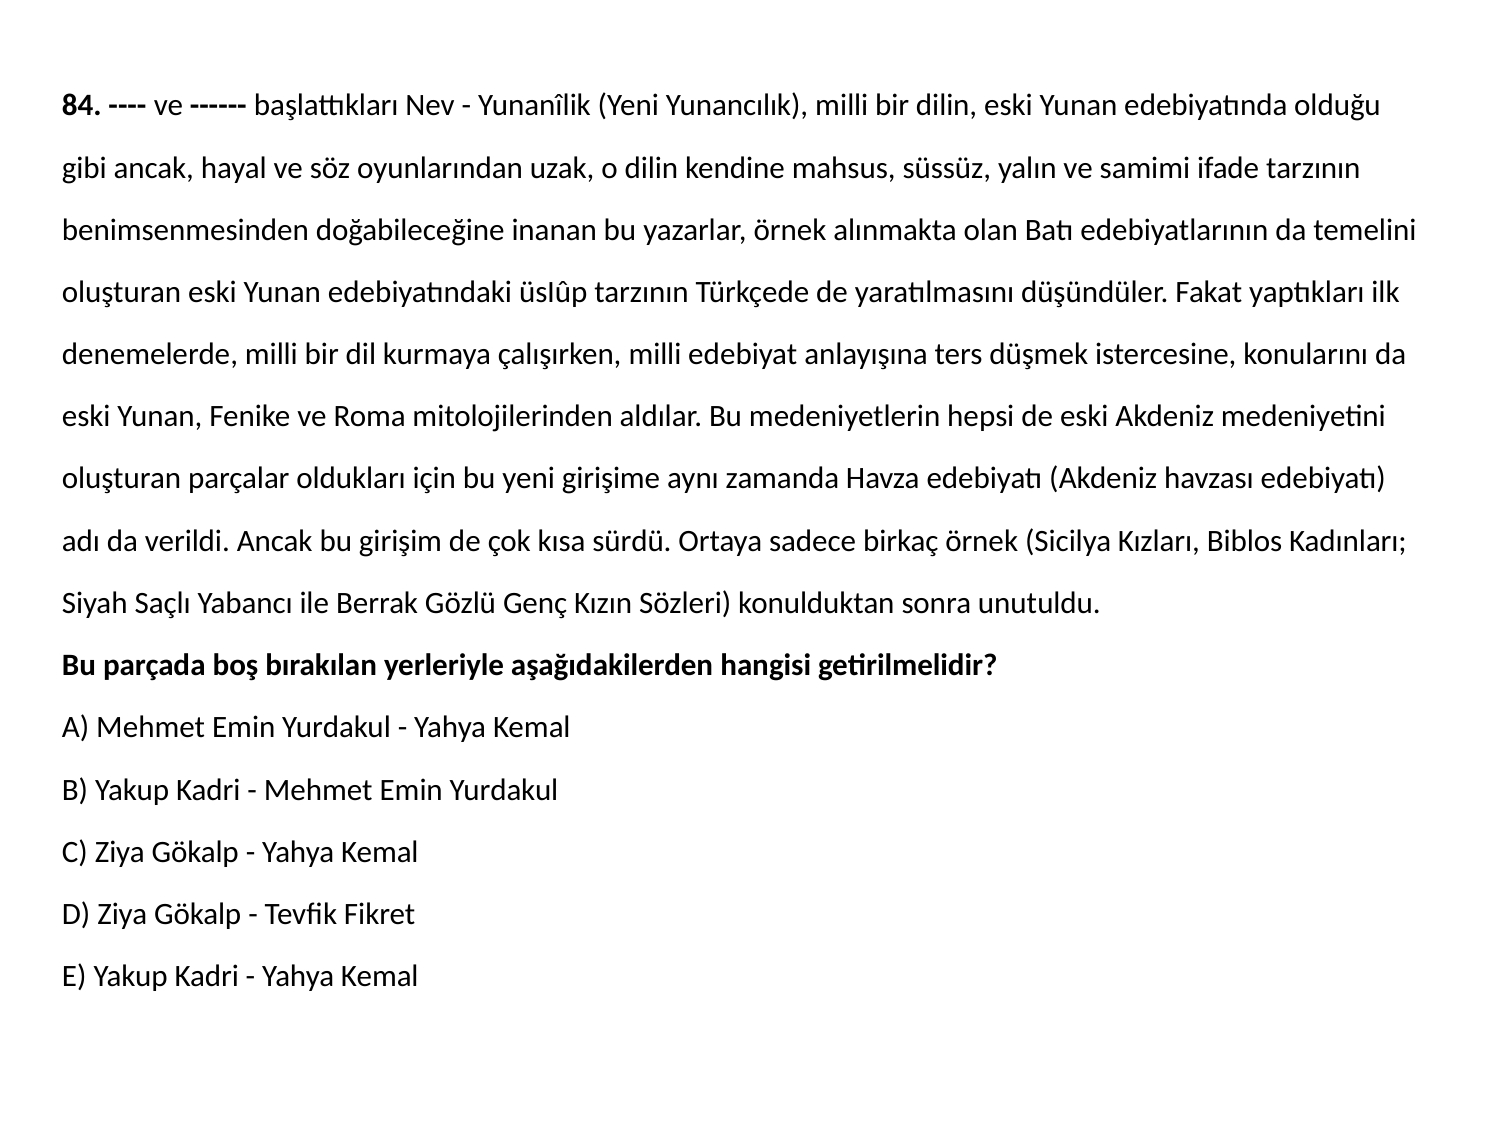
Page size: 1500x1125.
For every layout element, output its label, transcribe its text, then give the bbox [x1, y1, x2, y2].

list 84. ---- ve ------ başlattıkları Nev - Yunanîlik (Yeni Yunancılık), milli bir dilin, eski Yunan edebiyatında olduğu gibi ancak, hayal ve söz oyunlarından uzak, o dilin kendine mahsus, süssüz, yalın ve samimi ifade tarzının benimsenmesinden doğabileceğine inanan bu yazarlar, örnek alınmakta olan Batı edebiyatlarının da temelini oluşturan eski Yunan edebiyatındaki üsIûp tarzının Türkçede de yaratılmasını düşündüler. Fakat yaptıkları ilk denemelerde, milli bir dil kurmaya çalışırken, milli edebiyat anlayışına ters düşmek istercesine, konularını da eski Yunan, Fenike ve Roma mitolojilerinden aldılar. Bu medeniyetlerin hepsi de eski Akdeniz medeniyetini oluşturan parçalar oldukları için bu yeni girişime aynı zamanda Havza edebiyatı (Akdeniz havzası edebiyatı) adı da verildi. Ancak bu girişim de çok kısa sürdü. Ortaya sadece birkaç örnek (Sicilya Kızları, Biblos Kadınları; Siyah Saçlı Yabancı ile Berrak Gözlü Genç Kızın Sözleri) konulduktan sonra unutuldu. Bu parçada boş bırakılan yerleriyle aşağıdakilerden hangisi getirilmelidir? A) Mehmet Emin Yurdakul - Yahya Kemal B) Yakup Kadri - Mehmet Emin Yurdakul C) Ziya Gökalp - Yahya Kemal D) Ziya Gökalp - Tevfik Fikret E) Yakup Kadri - Yahya Kemal [46, 58, 1454, 1055]
